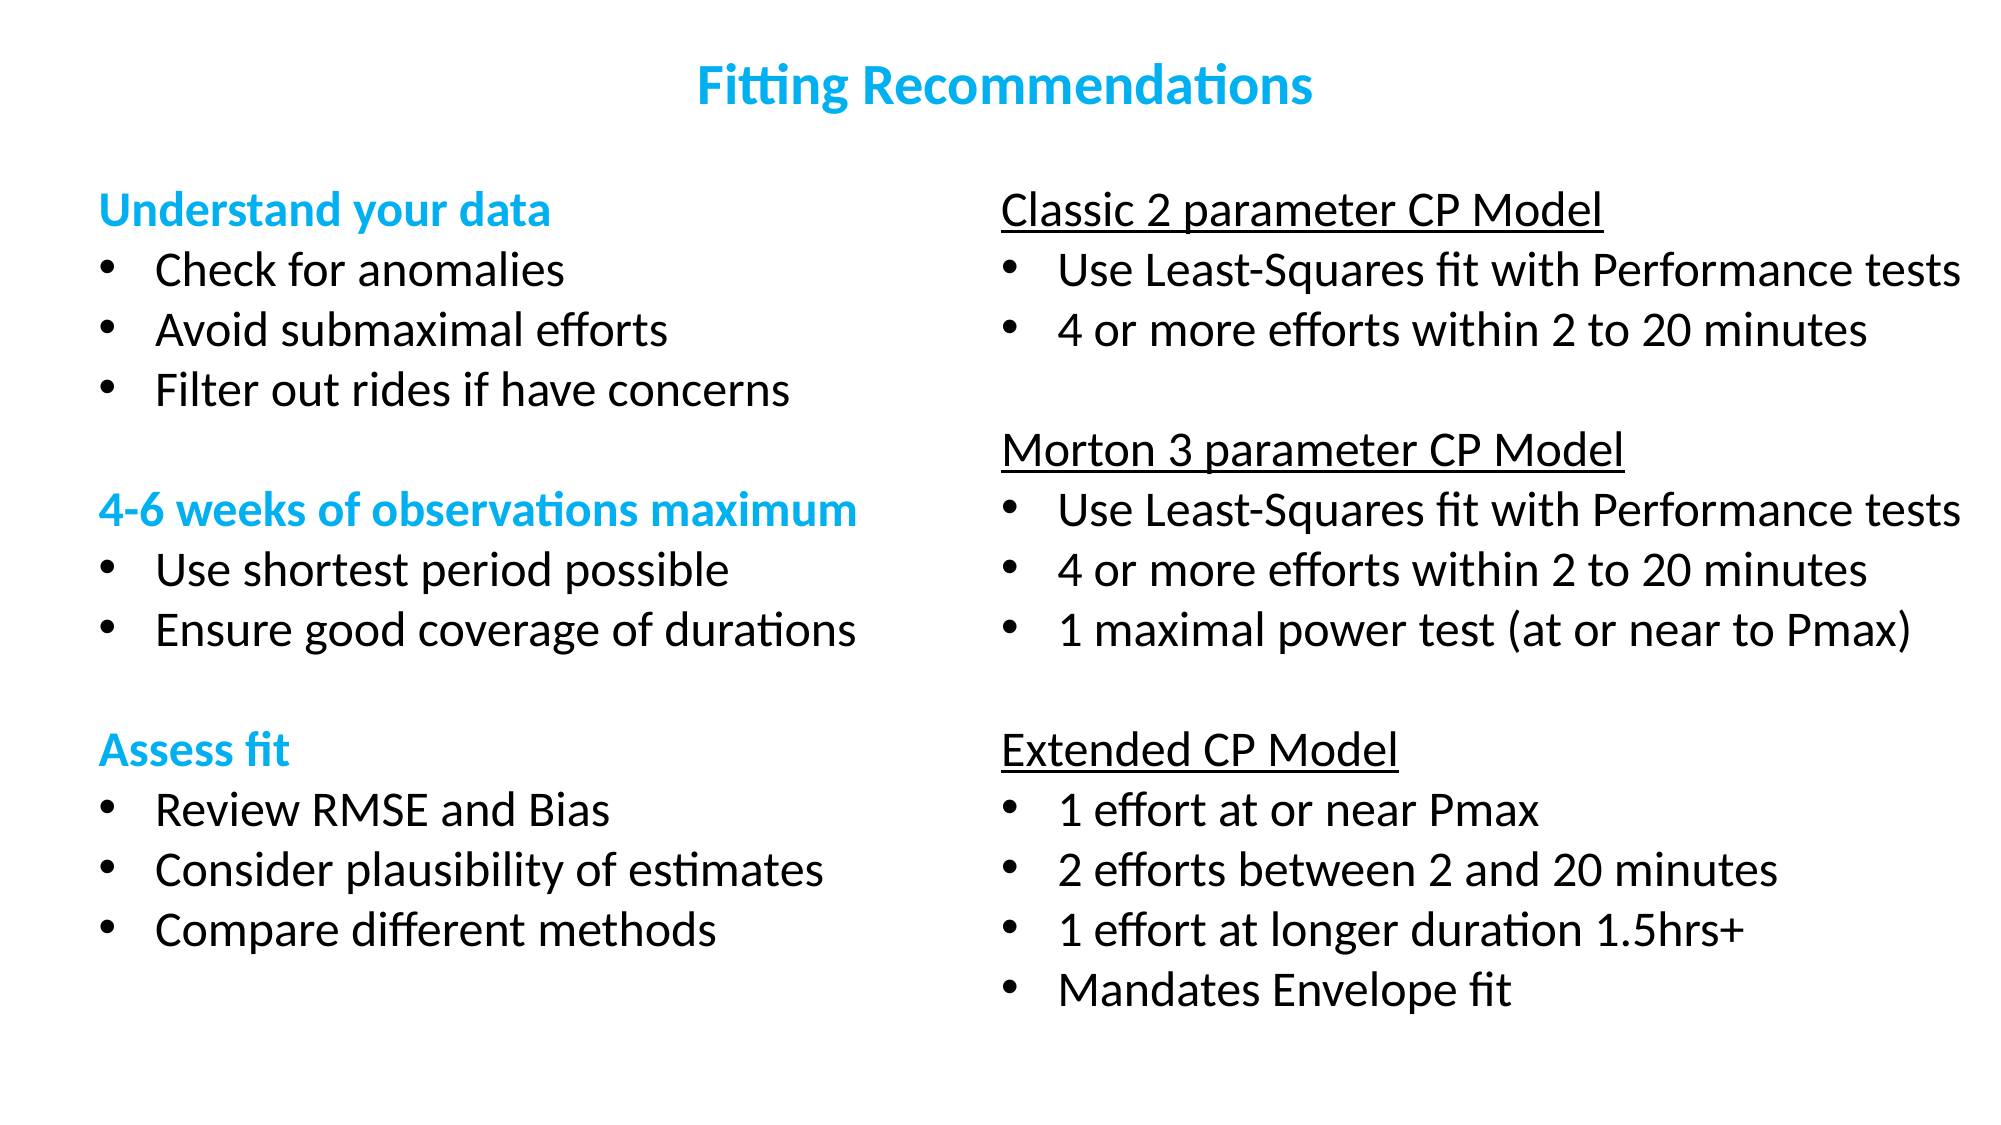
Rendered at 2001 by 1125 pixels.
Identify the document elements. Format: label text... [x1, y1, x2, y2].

text_box Understand your data Check for anomalies Avoid submaximal efforts Filter out rides if have concerns 4-6 weeks of observations maximum Use shortest period possible Ensure good coverage of durations Assess fit Review RMSE and Bias Consider plausibility of estimates Compare different methods [84, 169, 971, 965]
text_box Fitting Recommendations [343, 38, 1669, 124]
text_box Classic 2 parameter CP Model Use Least-Squares fit with Performance tests 4 or more efforts within 2 to 20 minutes Morton 3 parameter CP Model Use Least-Squares fit with Performance tests 4 or more efforts within 2 to 20 minutes 1 maximal power test (at or near to Pmax) Extended CP Model 1 effort at or near Pmax 2 efforts between 2 and 20 minutes 1 effort at longer duration 1.5hrs+ Mandates Envelope fit [986, 169, 2000, 1025]
